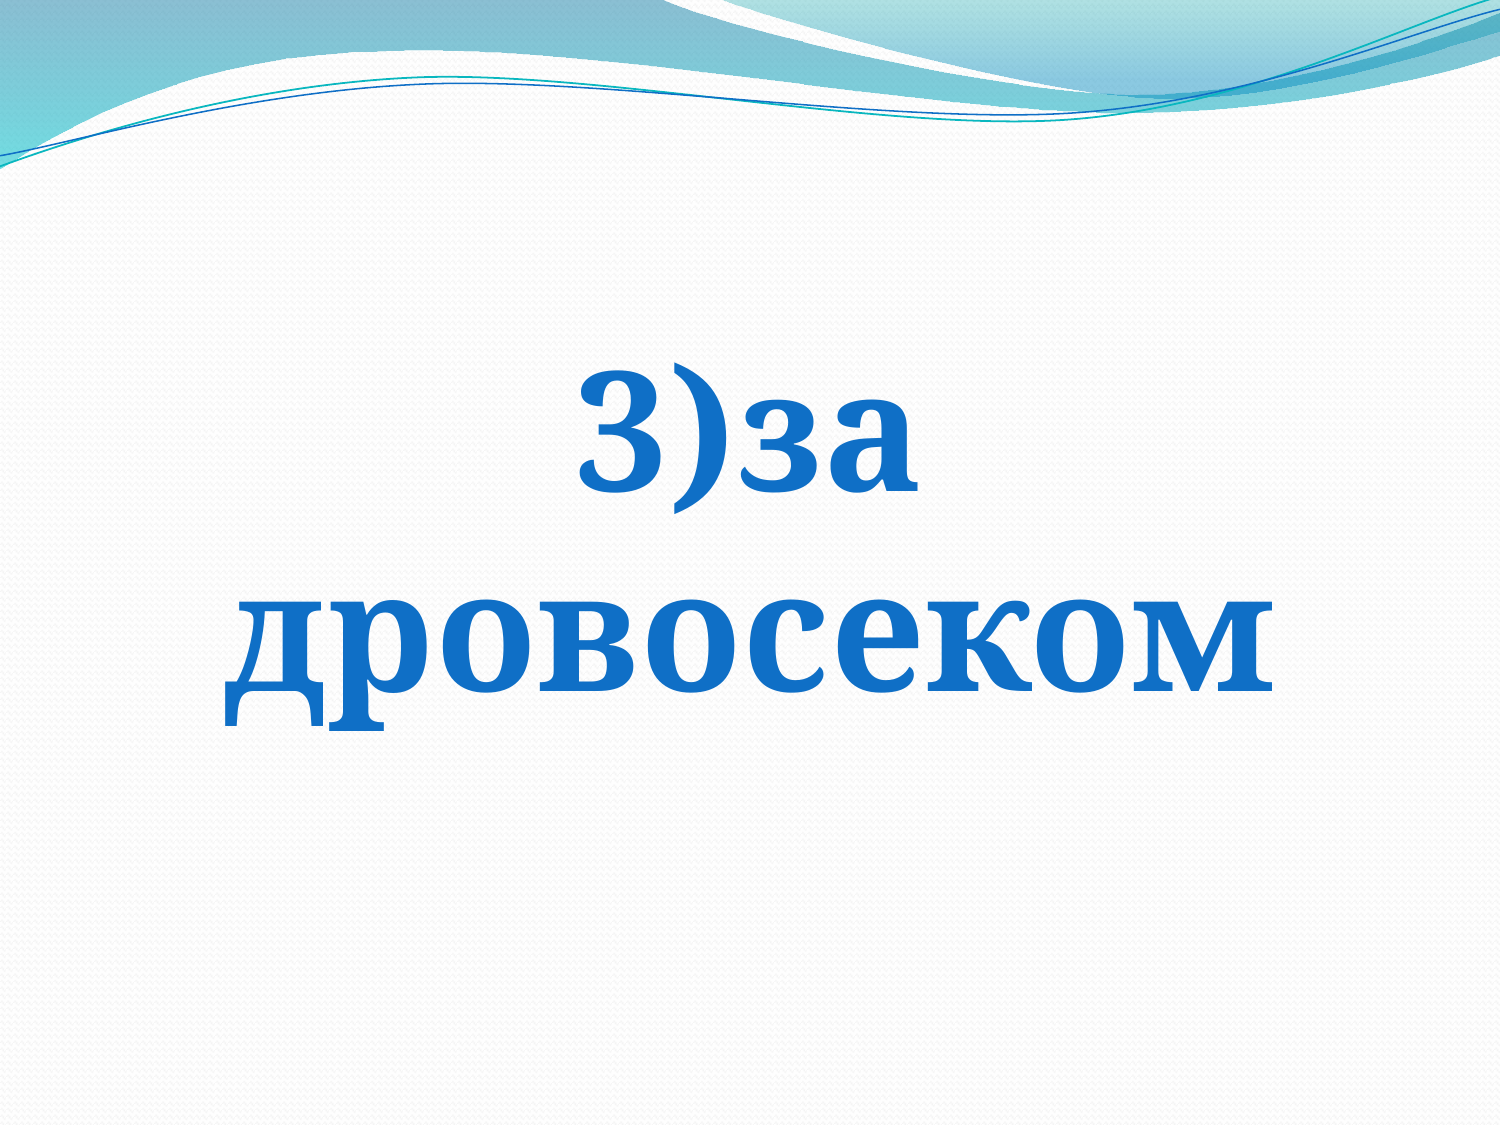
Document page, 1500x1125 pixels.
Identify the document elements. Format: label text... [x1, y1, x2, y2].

list 3)за дровосеком [75, 317, 1425, 1038]
